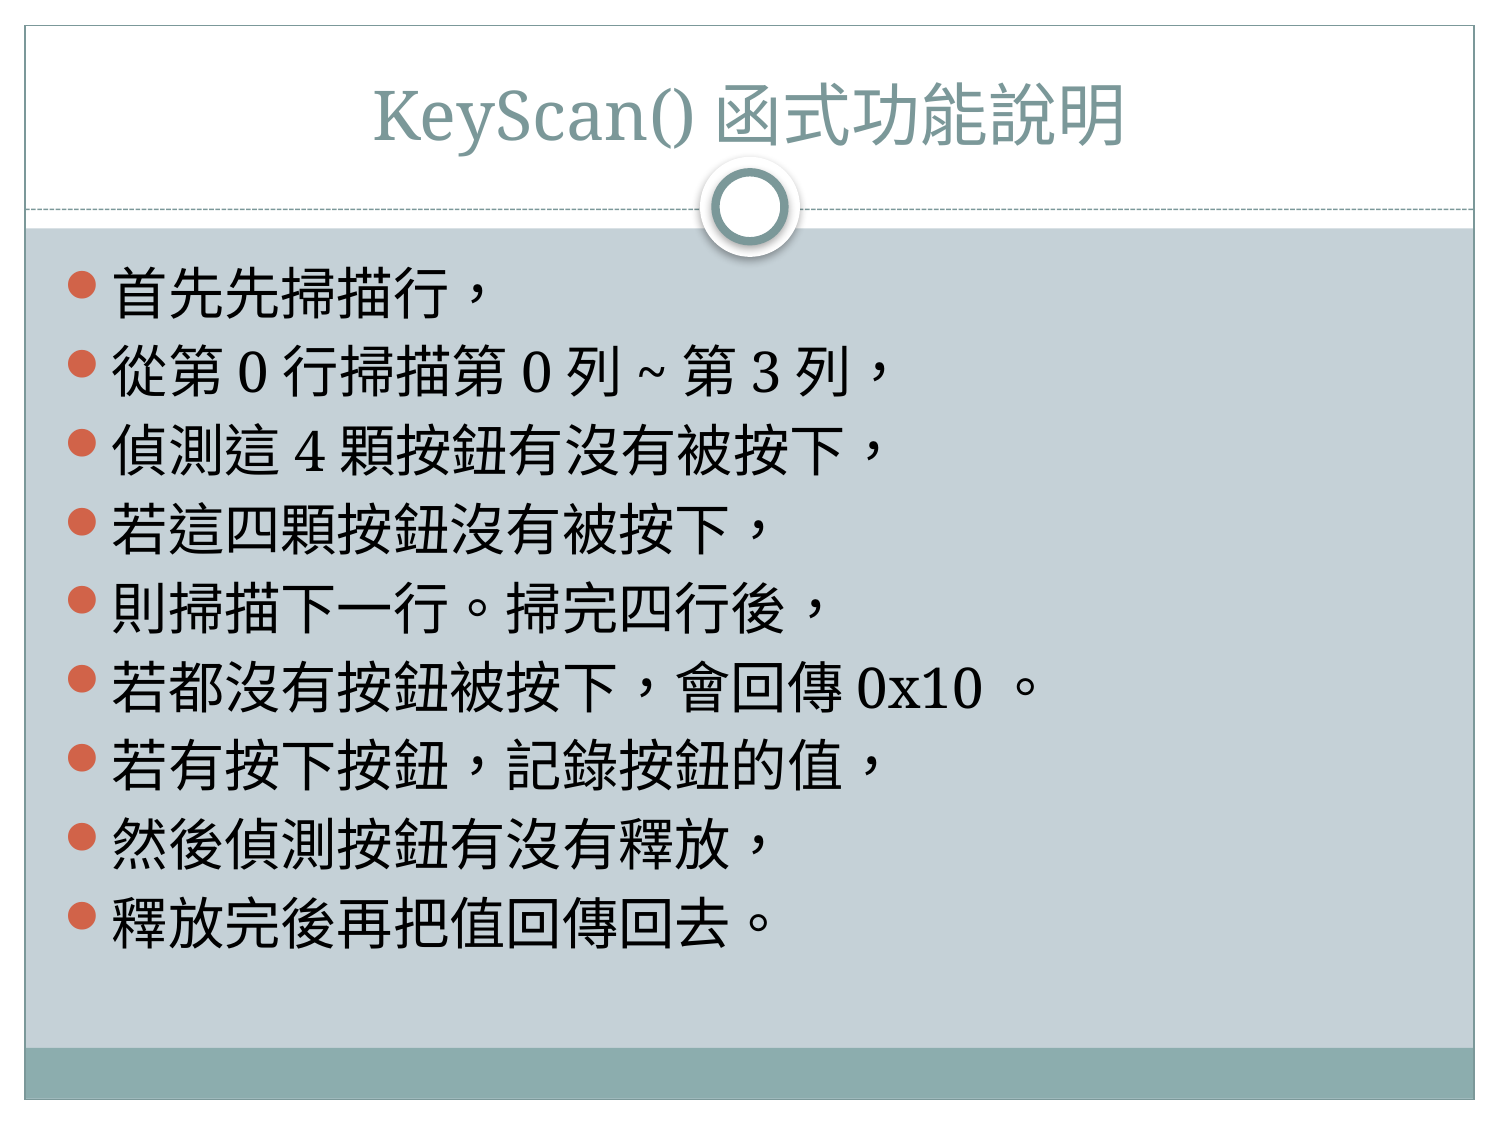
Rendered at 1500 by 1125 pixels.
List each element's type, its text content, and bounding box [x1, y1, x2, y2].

list 首先先掃描行， 從第0行掃描第0列~第3列， 偵測這4顆按鈕有沒有被按下， 若這四顆按鈕沒有被按下， 則掃描下一行。掃完四行後， 若都沒有按鈕被按下，會回傳0x10。 若有按下按鈕，記錄按鈕的值， 然後偵測按鈕有沒有釋放， 釋放完後再把值回傳回去。 [49, 250, 1445, 1001]
title KeyScan()函式功能說明 [49, 37, 1450, 162]
